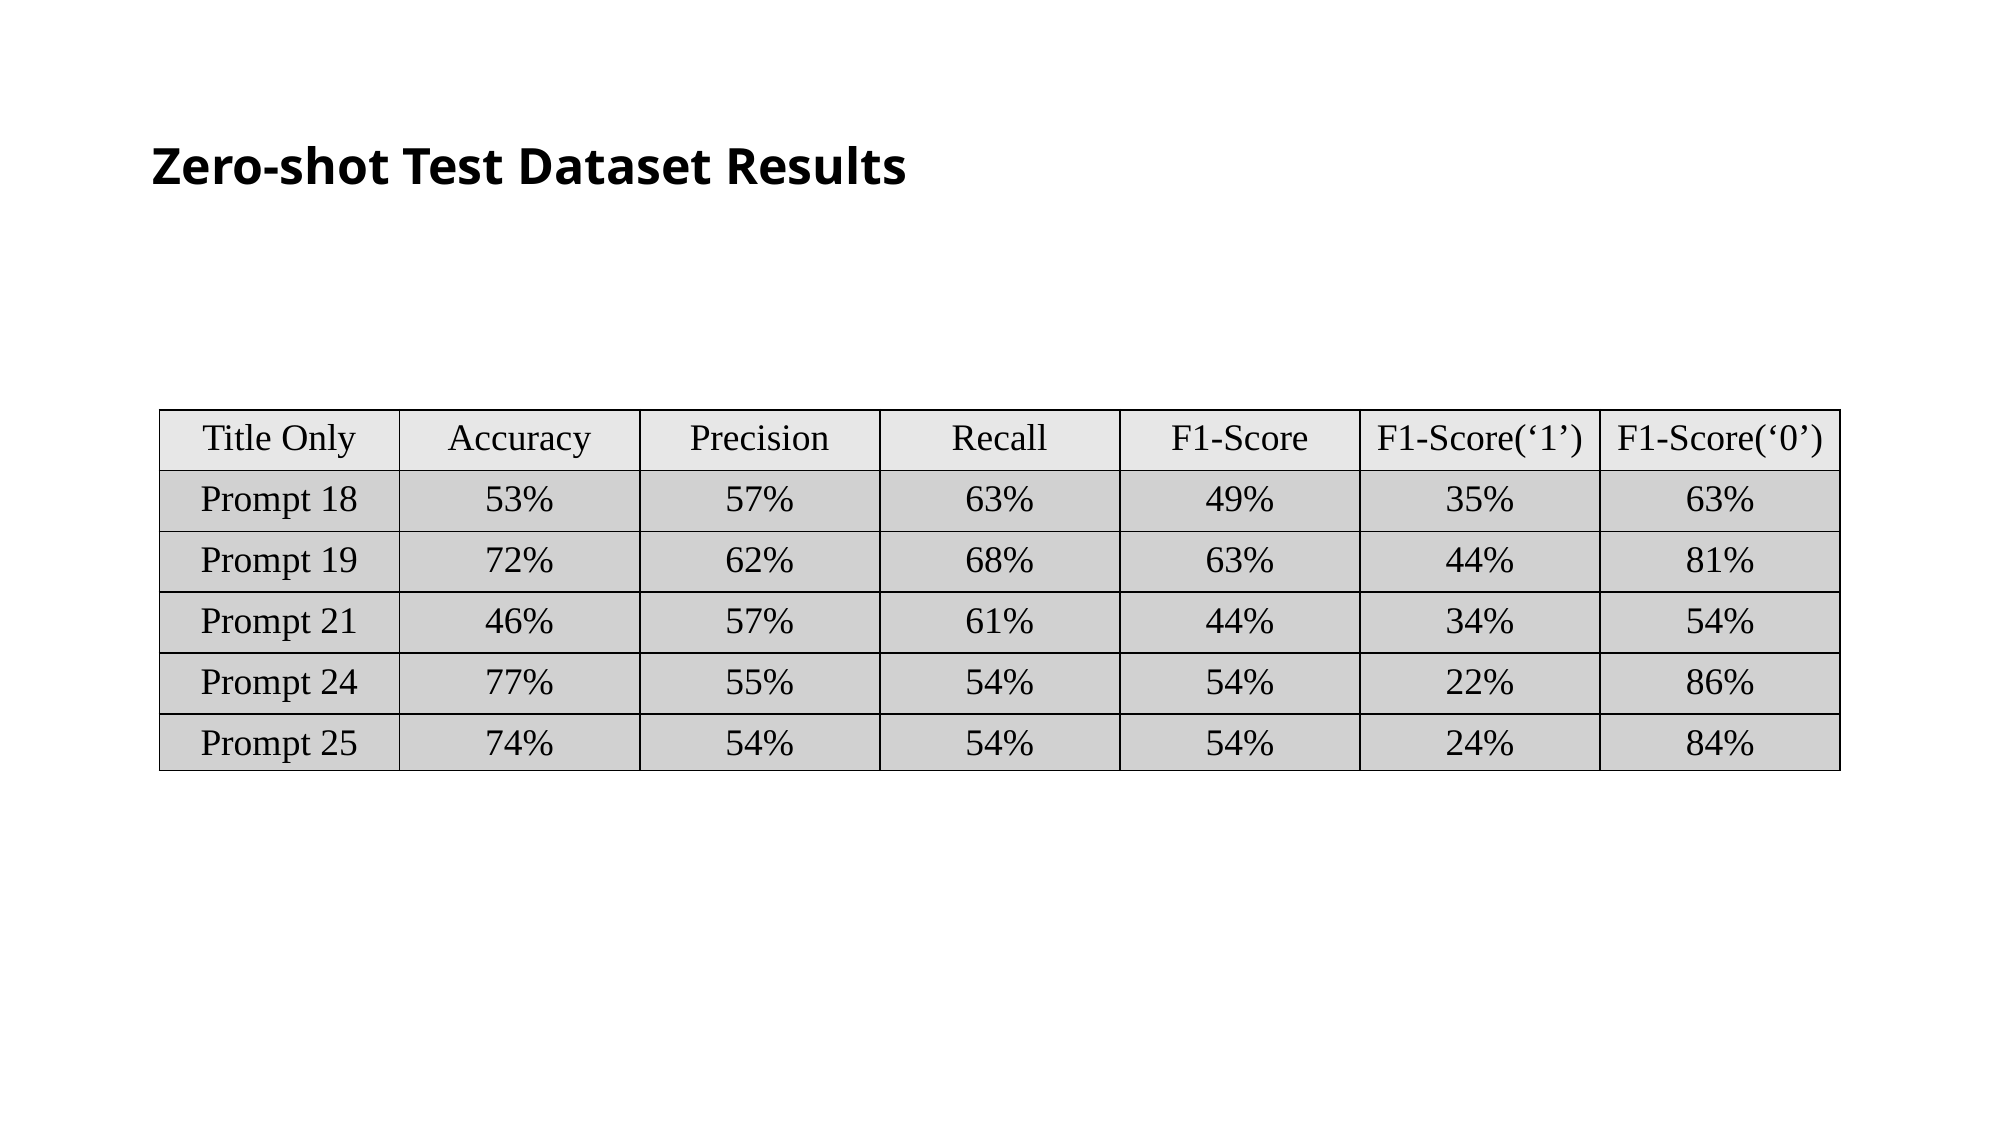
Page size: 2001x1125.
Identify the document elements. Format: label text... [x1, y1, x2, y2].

table_header F1-Score [1121, 411, 1359, 470]
table_cell 34% [1361, 593, 1599, 652]
table_header Title Only [160, 411, 399, 470]
table_cell Prompt 21 [160, 593, 399, 652]
table_cell 35% [1361, 471, 1599, 531]
table_cell 49% [1121, 471, 1359, 531]
table_cell 44% [1361, 532, 1599, 591]
table_cell 81% [1601, 532, 1839, 591]
table_cell Prompt 25 [160, 715, 399, 770]
table_cell 44% [1121, 593, 1359, 652]
title Zero-shot Test Dataset Results [137, 59, 1863, 278]
table_header F1-Score(‘1’) [1361, 411, 1599, 470]
table_cell 84% [1601, 715, 1839, 770]
table_cell 86% [1601, 654, 1839, 713]
table_cell 54% [881, 715, 1119, 770]
table_cell 72% [400, 532, 639, 591]
table_cell 54% [1601, 593, 1839, 652]
table_cell 63% [1601, 471, 1839, 531]
table_cell 62% [641, 532, 879, 591]
table_cell 54% [881, 654, 1119, 713]
table_cell 24% [1361, 715, 1599, 770]
table_cell 63% [1121, 532, 1359, 591]
table_cell Prompt 18 [160, 471, 399, 531]
table_cell 57% [641, 471, 879, 531]
table_header Accuracy [400, 411, 639, 470]
table_header Recall [881, 411, 1119, 470]
table_header Precision [641, 411, 879, 470]
table_cell 54% [1121, 654, 1359, 713]
table_cell 46% [400, 593, 639, 652]
table_cell 54% [641, 715, 879, 770]
table_header F1-Score(‘0’) [1601, 411, 1839, 470]
table_cell 22% [1361, 654, 1599, 713]
table_cell 55% [641, 654, 879, 713]
table_cell Prompt 24 [160, 654, 399, 713]
table_cell 74% [400, 715, 639, 770]
table_cell 53% [400, 471, 639, 531]
table_cell 63% [881, 471, 1119, 531]
table_cell 77% [400, 654, 639, 713]
table_cell 57% [641, 593, 879, 652]
table_cell Prompt 19 [160, 532, 399, 591]
table_cell 61% [881, 593, 1119, 652]
table_cell 54% [1121, 715, 1359, 770]
table_cell 68% [881, 532, 1119, 591]
